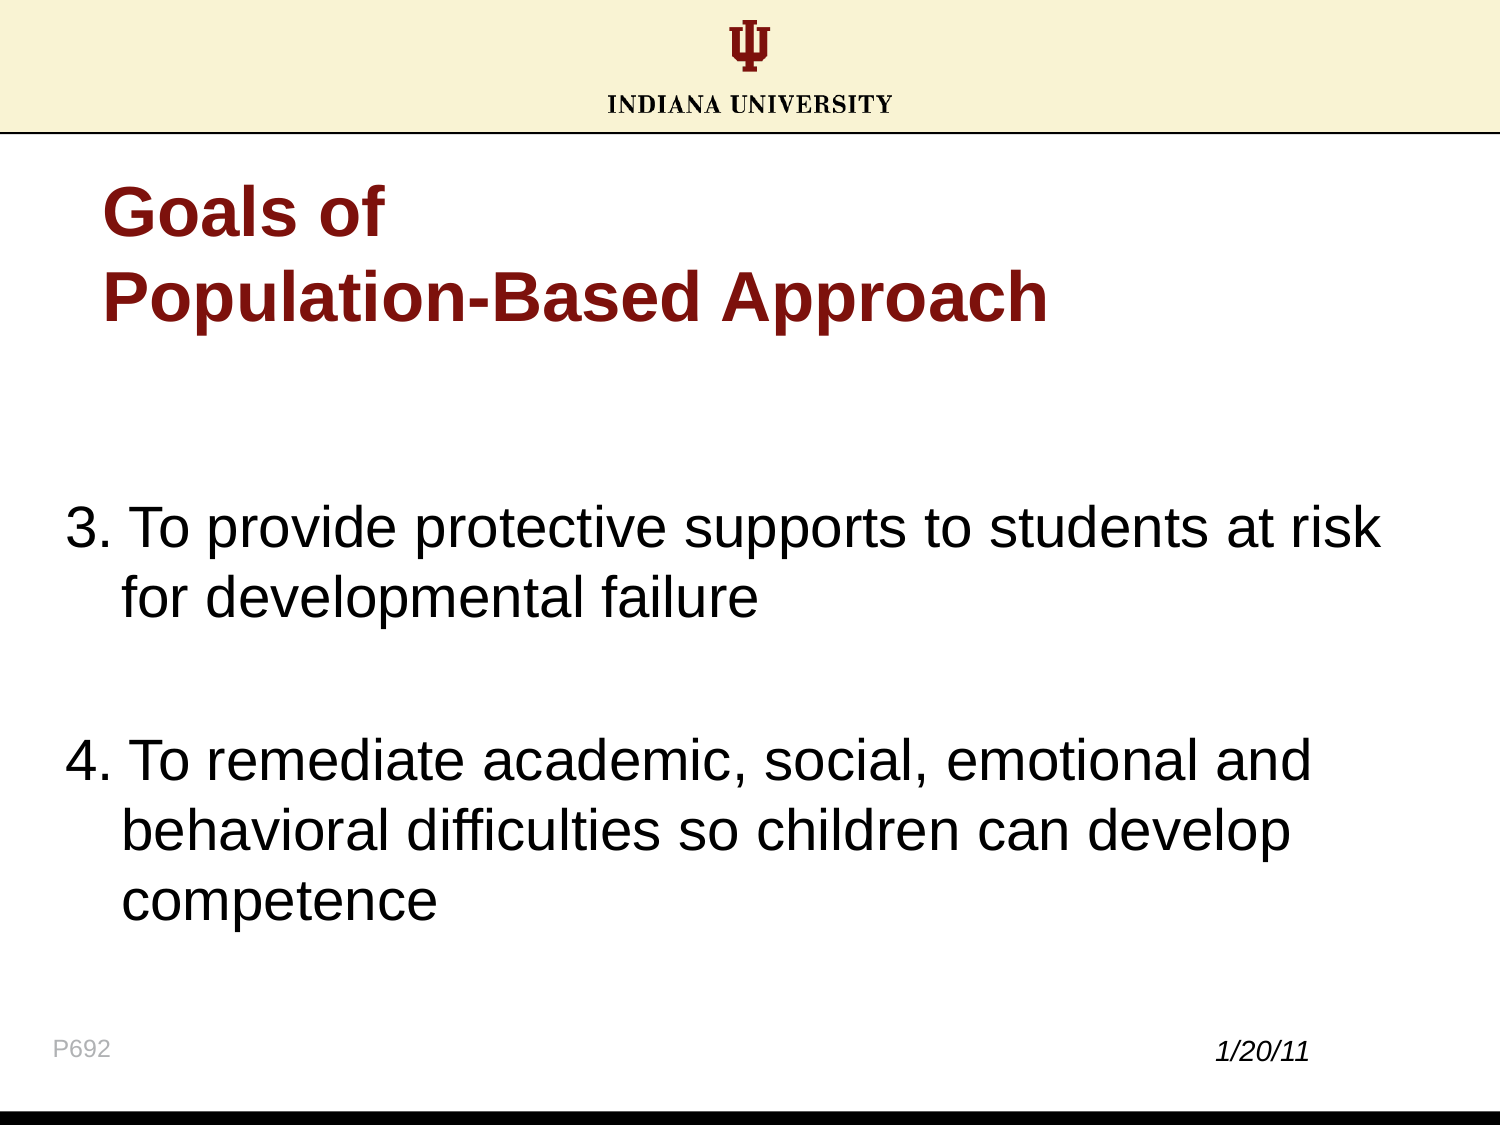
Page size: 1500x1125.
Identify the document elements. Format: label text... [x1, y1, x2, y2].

list 3. To provide protective supports to students at risk for developmental failure 4. To remediate academic, social, emotional and behavioral difficulties so children can develop competence [50, 399, 1425, 1125]
footer P692 [37, 1024, 851, 1076]
picture [608, 20, 892, 113]
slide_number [1199, 1024, 1463, 1076]
title Goals of Population-Based Approach [87, 212, 1445, 288]
